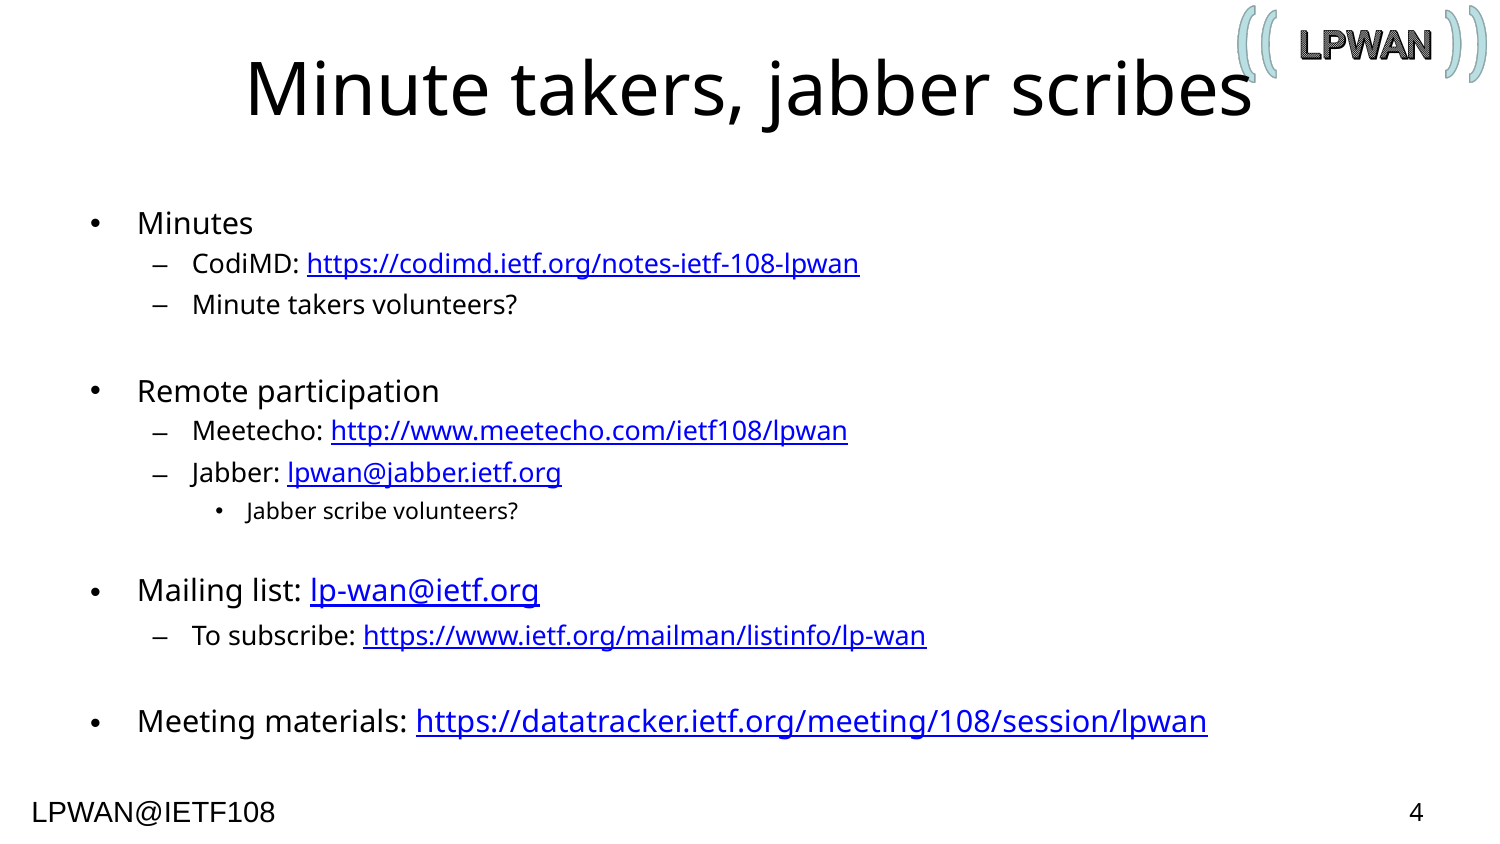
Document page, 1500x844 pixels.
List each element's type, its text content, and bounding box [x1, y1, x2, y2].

list Minutes CodiMD: https://codimd.ietf.org/notes-ietf-108-lpwan Minute takers volunteers? Remote participation Meetecho: http://www.meetecho.com/ietf108/lpwan Jabber: lpwan@jabber.ietf.org Jabber scribe volunteers? Mailing list: lp-wan@ietf.org To subscribe: https://www.ietf.org/mailman/listinfo/lp-wan Meeting materials: https://datatracker.ietf.org/meeting/108/session/lpwan [75, 196, 1425, 754]
slide_number 4 [1358, 791, 1439, 837]
picture [1237, 5, 1487, 83]
title Minute takers, jabber scribes [75, 33, 1425, 139]
